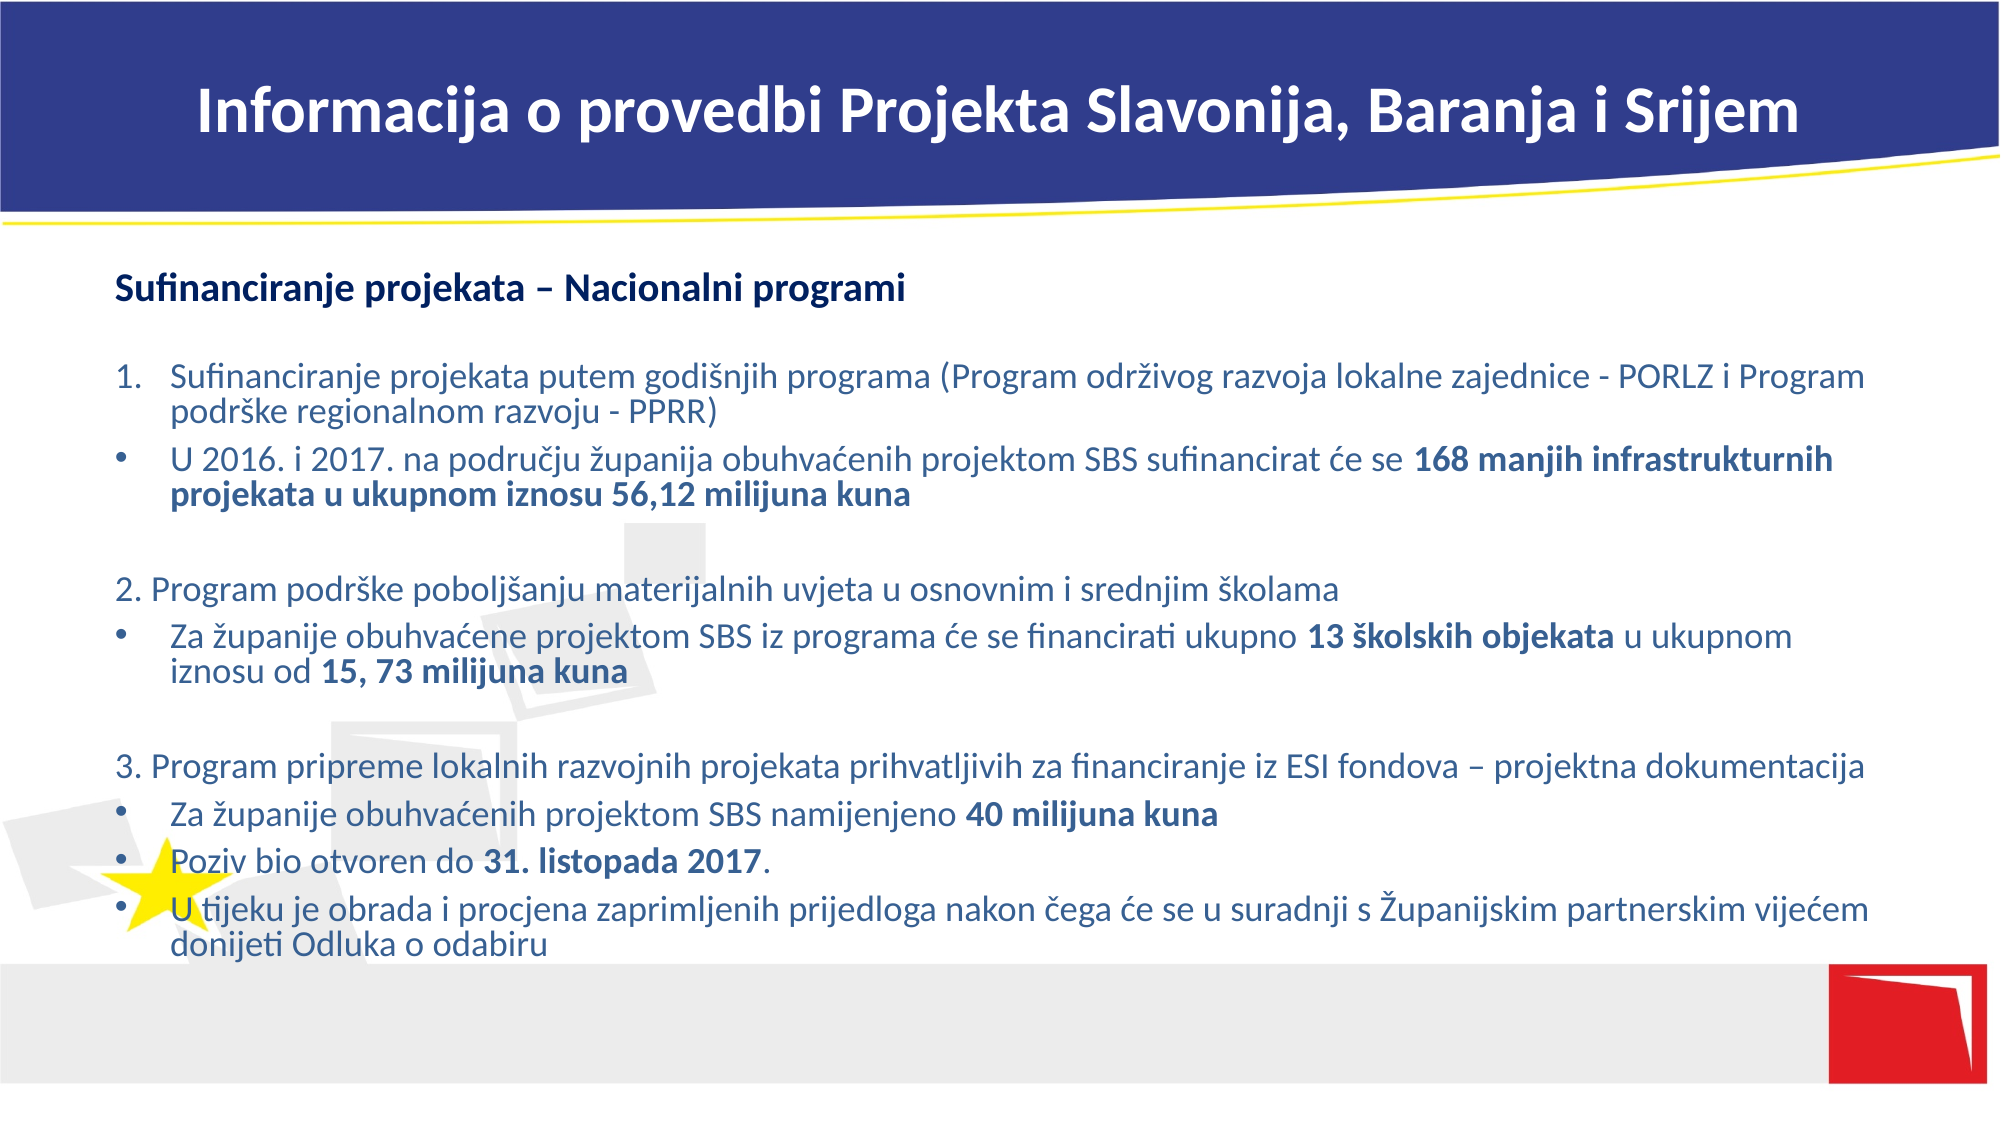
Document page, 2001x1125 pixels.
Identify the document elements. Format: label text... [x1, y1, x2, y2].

title Informacija o provedbi Projekta Slavonija, Baranja i Srijem [99, 35, 1900, 176]
list Sufinanciranje projekata – Nacionalni programi Sufinanciranje projekata putem godišnjih programa (Program održivog razvoja lokalne zajednice - PORLZ i Program podrške regionalnom razvoju - PPRR) U 2016. i 2017. na području županija obuhvaćenih projektom SBS sufinancirat će se 168 manjih infrastrukturnih projekata u ukupnom iznosu 56,12 milijuna kuna 2. Program podrške poboljšanju materijalnih uvjeta u osnovnim i srednjim školama Za županije obuhvaćene projektom SBS iz programa će se financirati ukupno 13 školskih objekata u ukupnom iznosu od 15, 73 milijuna kuna 3. Program pripreme lokalnih razvojnih projekata prihvatljivih za financiranje iz ESI fondova – projektna dokumentacija Za županije obuhvaćenih projektom SBS namijenjeno 40 milijuna kuna Poziv bio otvoren do 31. listopada 2017. U tijeku je obrada i procjena zaprimljenih prijedloga nakon čega će se u suradnji s Županijskim partnerskim vijećem donijeti Odluka o odabiru [99, 262, 1900, 1005]
picture [0, 0, 2001, 1125]
